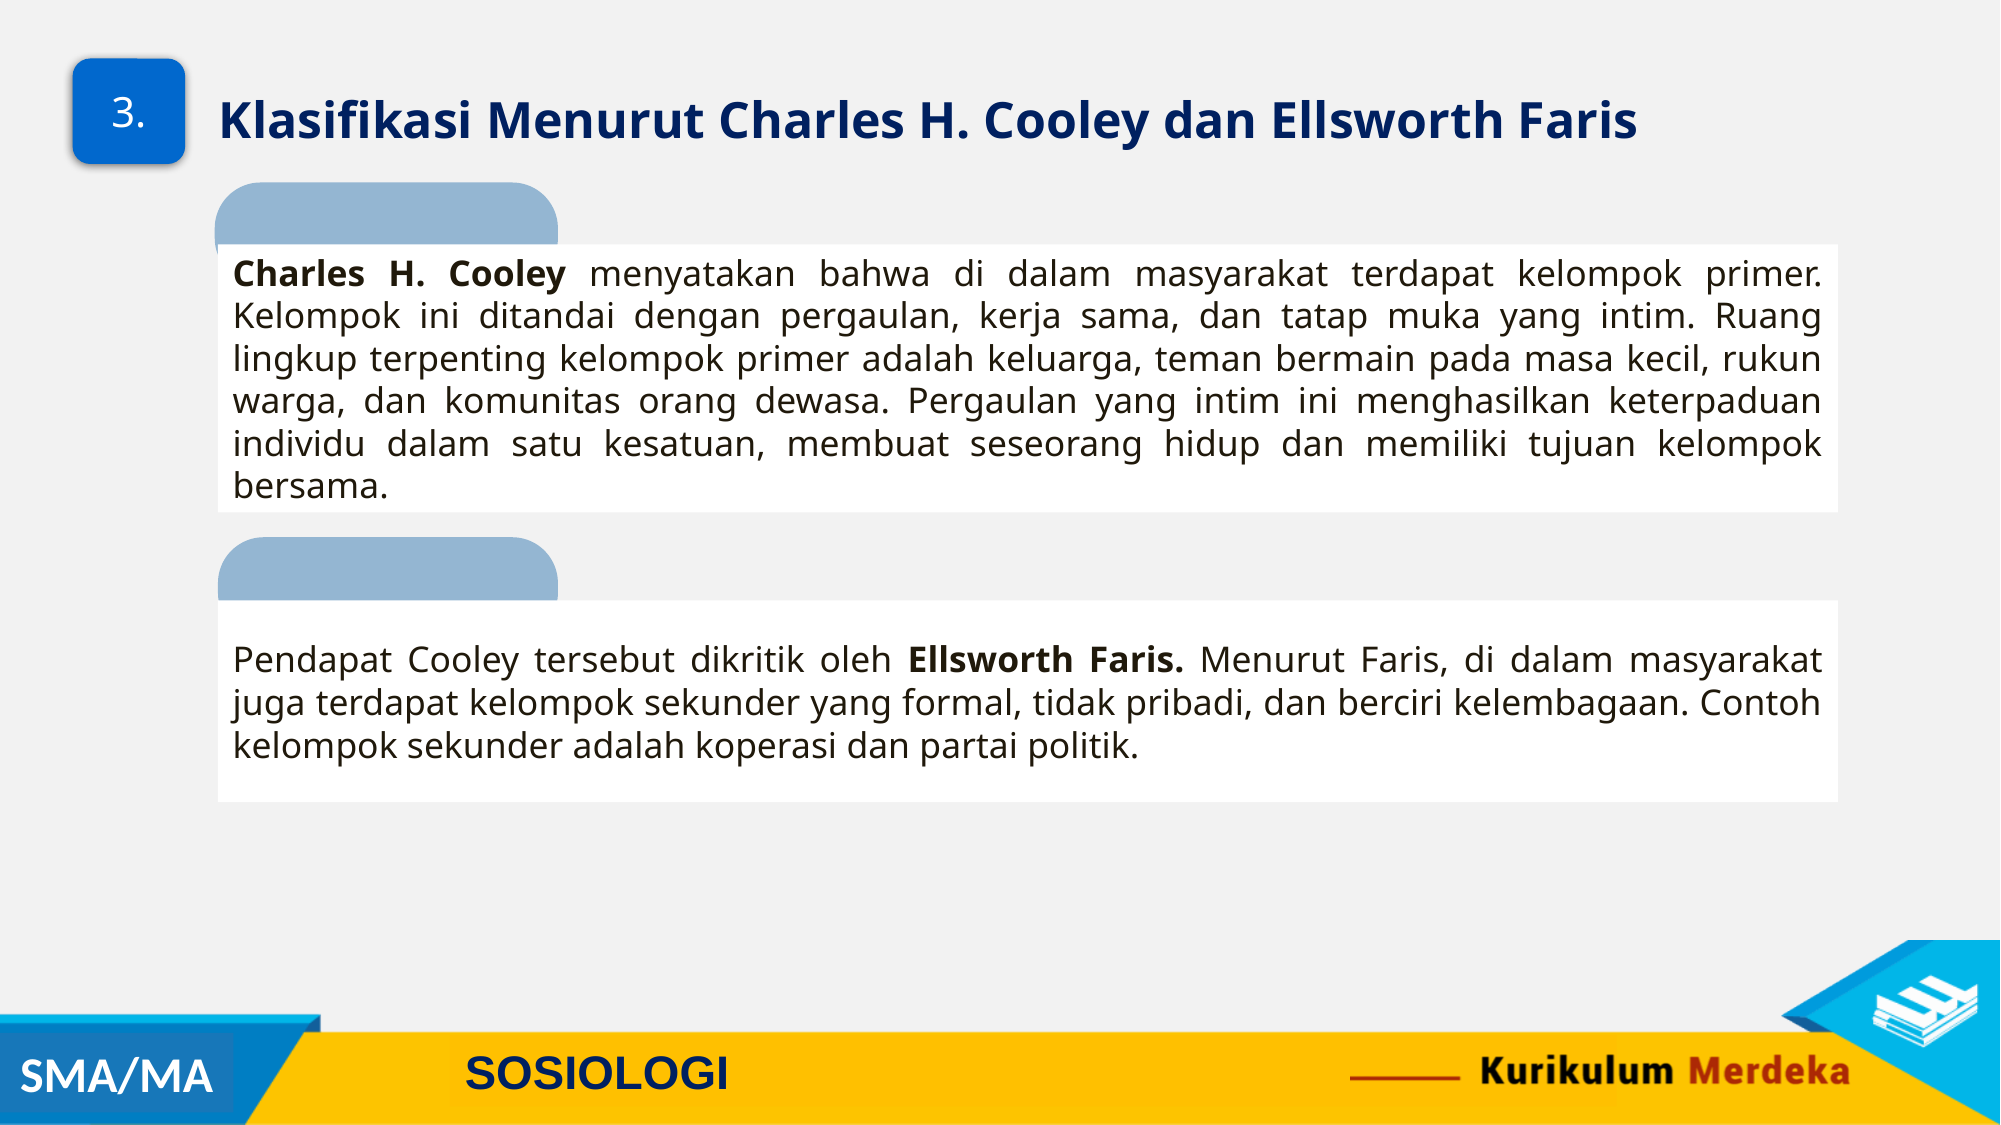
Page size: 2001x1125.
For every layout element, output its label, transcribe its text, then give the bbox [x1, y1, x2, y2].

text_box [216, 536, 559, 599]
text_box Charles H. Cooley menyatakan bahwa di dalam masyarakat terdapat kelompok primer. Kelompok ini ditandai dengan pergaulan, kerja sama, dan tatap muka yang intim. Ruang lingkup terpenting kelompok primer adalah keluarga, teman bermain pada masa kecil, rukun warga, dan komunitas orang dewasa. Pergaulan yang intim ini menghasilkan keterpaduan individu dalam satu kesatuan, membuat seseorang hidup dan memiliki tujuan kelompok bersama. [217, 243, 1839, 513]
text_box [213, 181, 559, 256]
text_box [0, 940, 2000, 1125]
text_box 3. [72, 58, 186, 164]
text_box Klasifikasi Menurut Charles H. Cooley dan Ellsworth Faris [203, 80, 1838, 156]
text_box Pendapat Cooley tersebut dikritik oleh Ellsworth Faris. Menurut Faris, di dalam masyarakat juga terdapat kelompok sekunder yang formal, tidak pribadi, dan berciri kelembagaan. Contoh kelompok sekunder adalah koperasi dan partai politik. [217, 599, 1839, 803]
